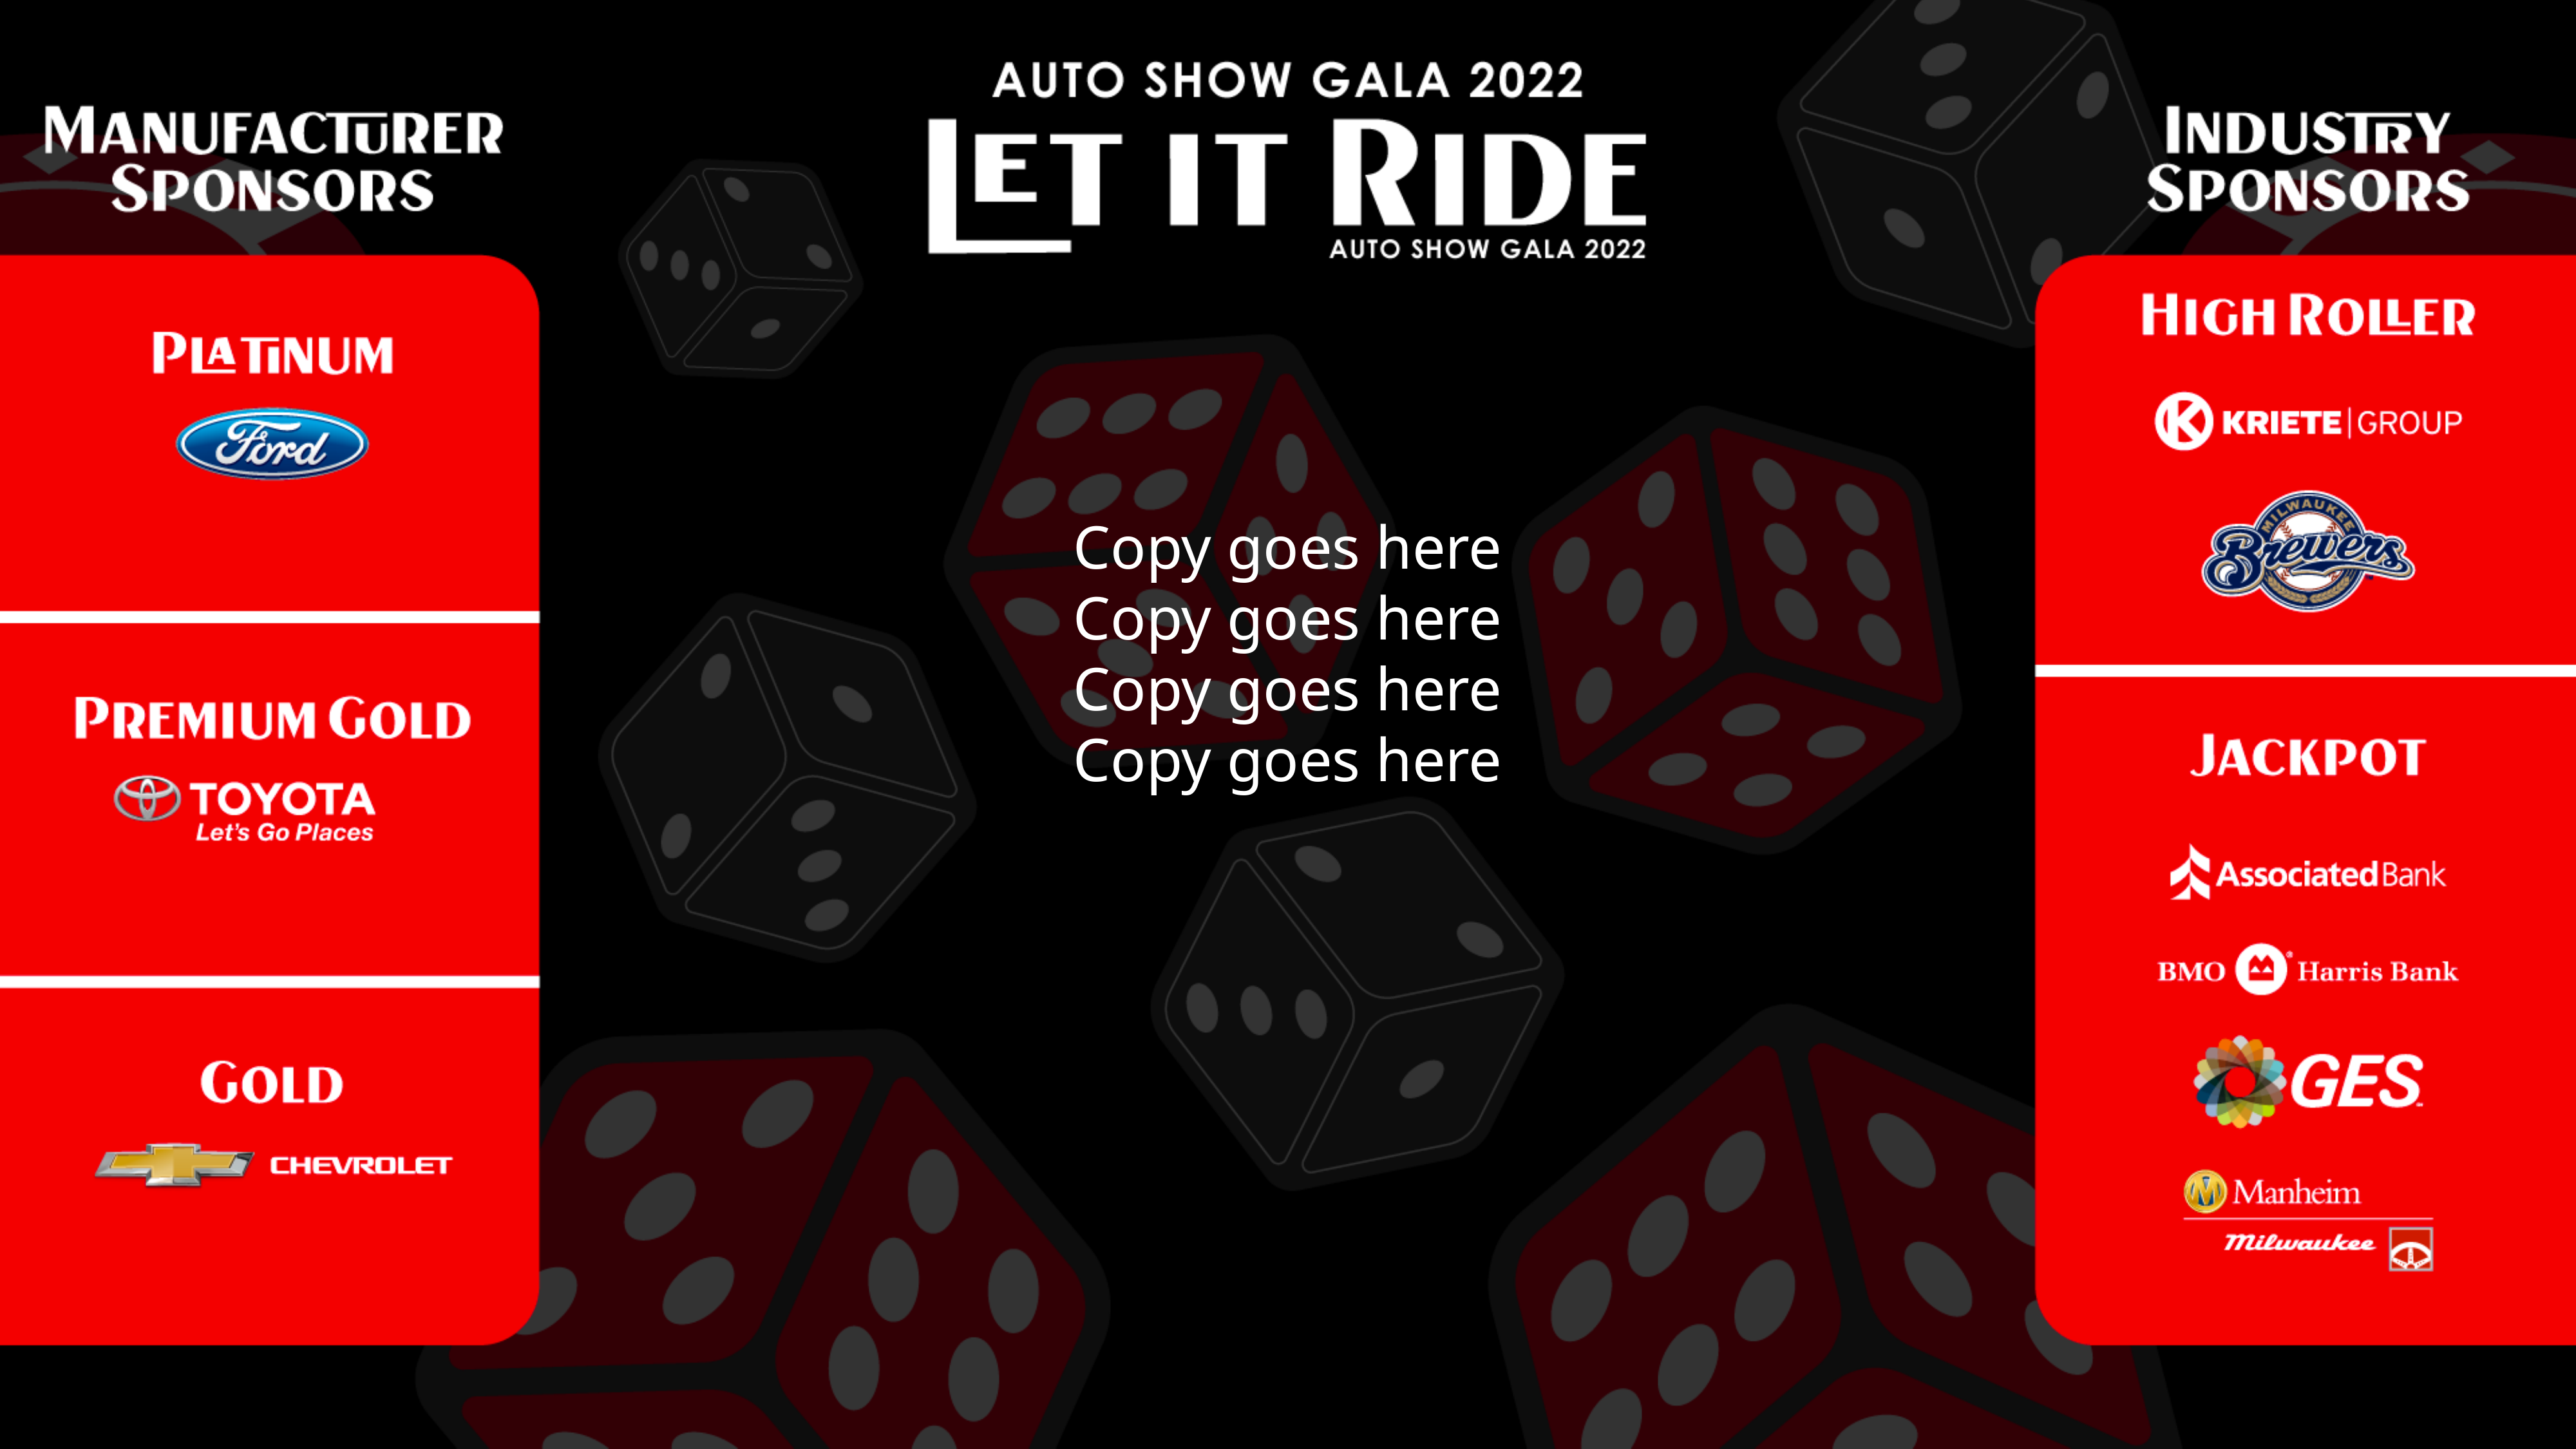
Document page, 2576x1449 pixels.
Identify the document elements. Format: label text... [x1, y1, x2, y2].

picture [0, 0, 2576, 1449]
list Copy goes here Copy goes here Copy goes here Copy goes here [187, 504, 2389, 1217]
